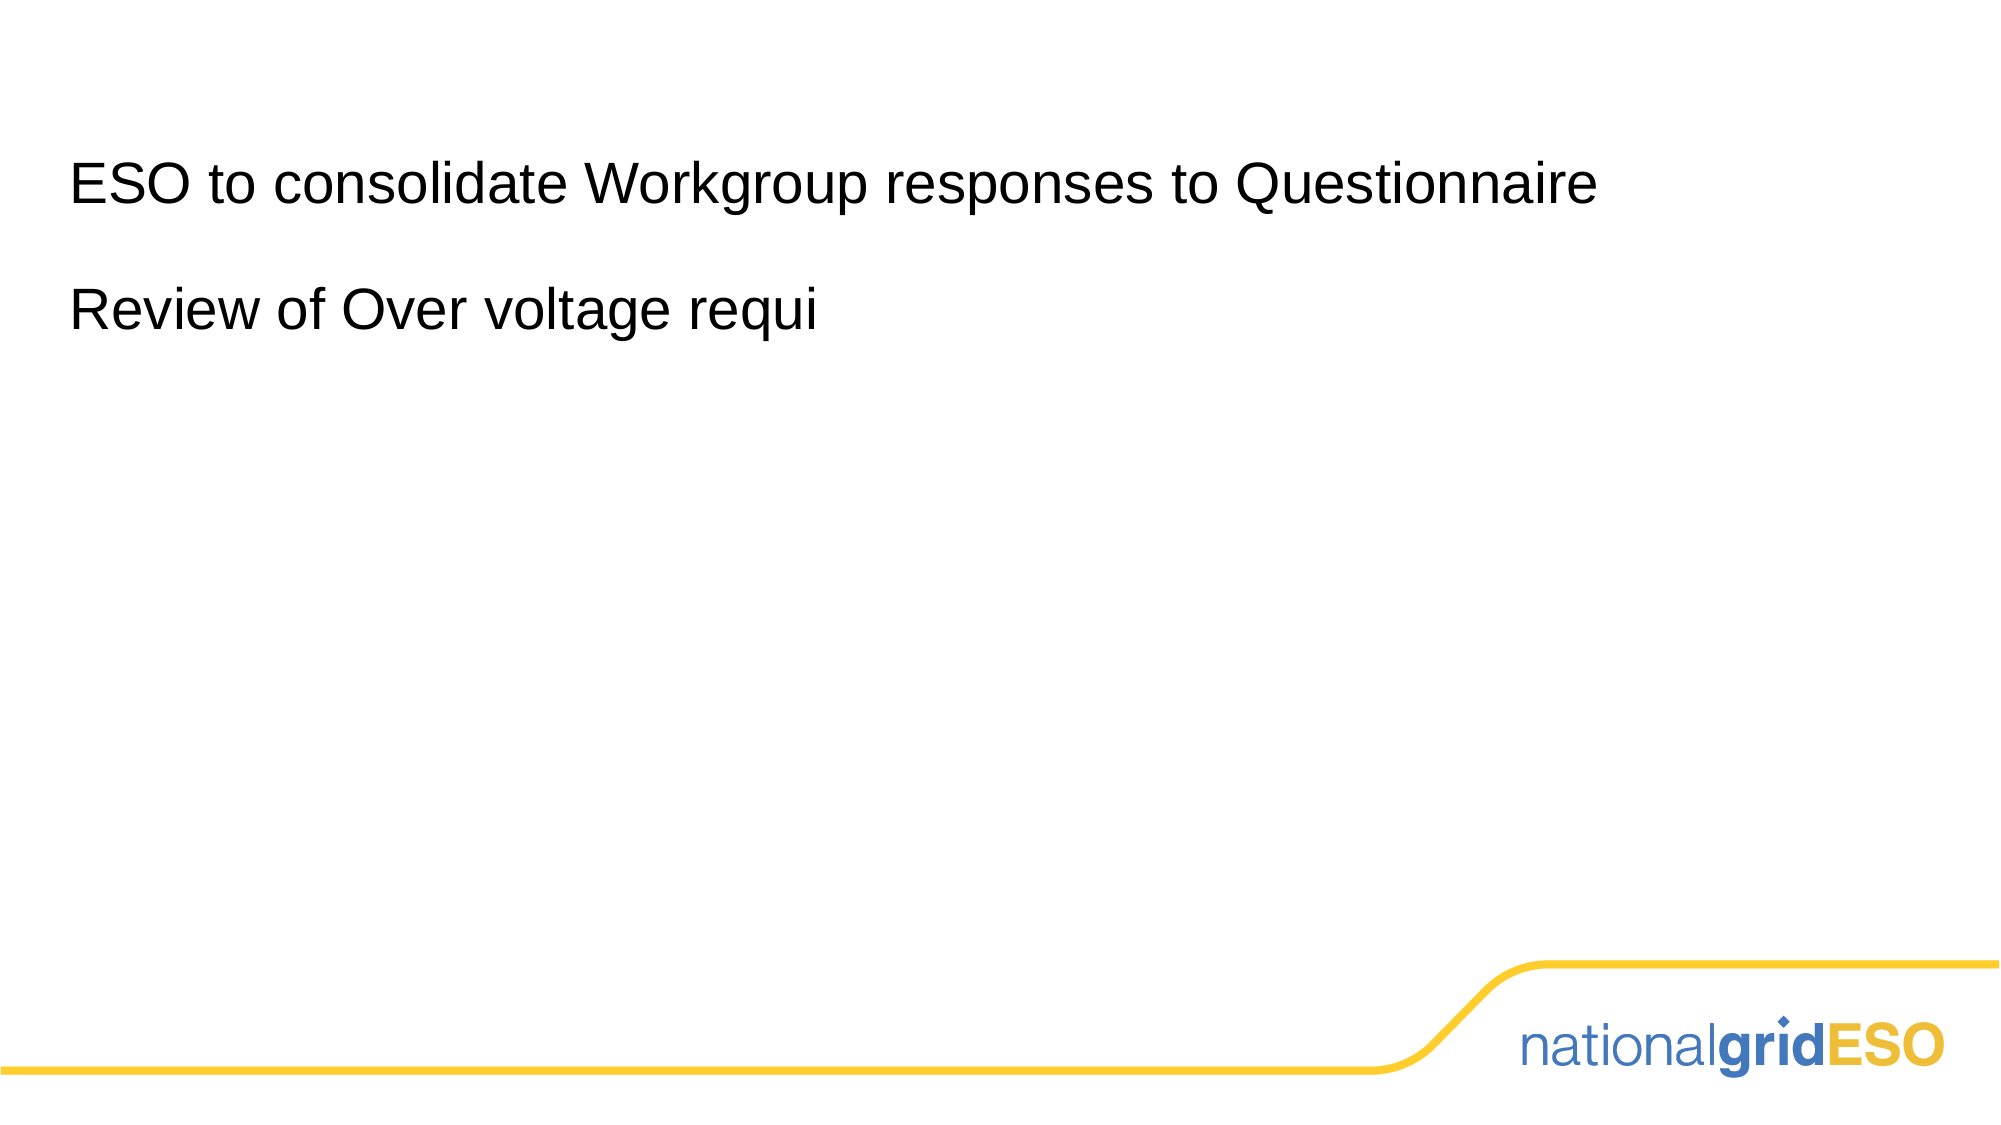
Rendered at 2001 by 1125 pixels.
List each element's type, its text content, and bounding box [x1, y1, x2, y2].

title ESO to consolidate Workgroup responses to Questionnaire Review of Over voltage requi [54, 145, 1913, 497]
text_box [103, 131, 1897, 238]
picture [0, 954, 2000, 1125]
